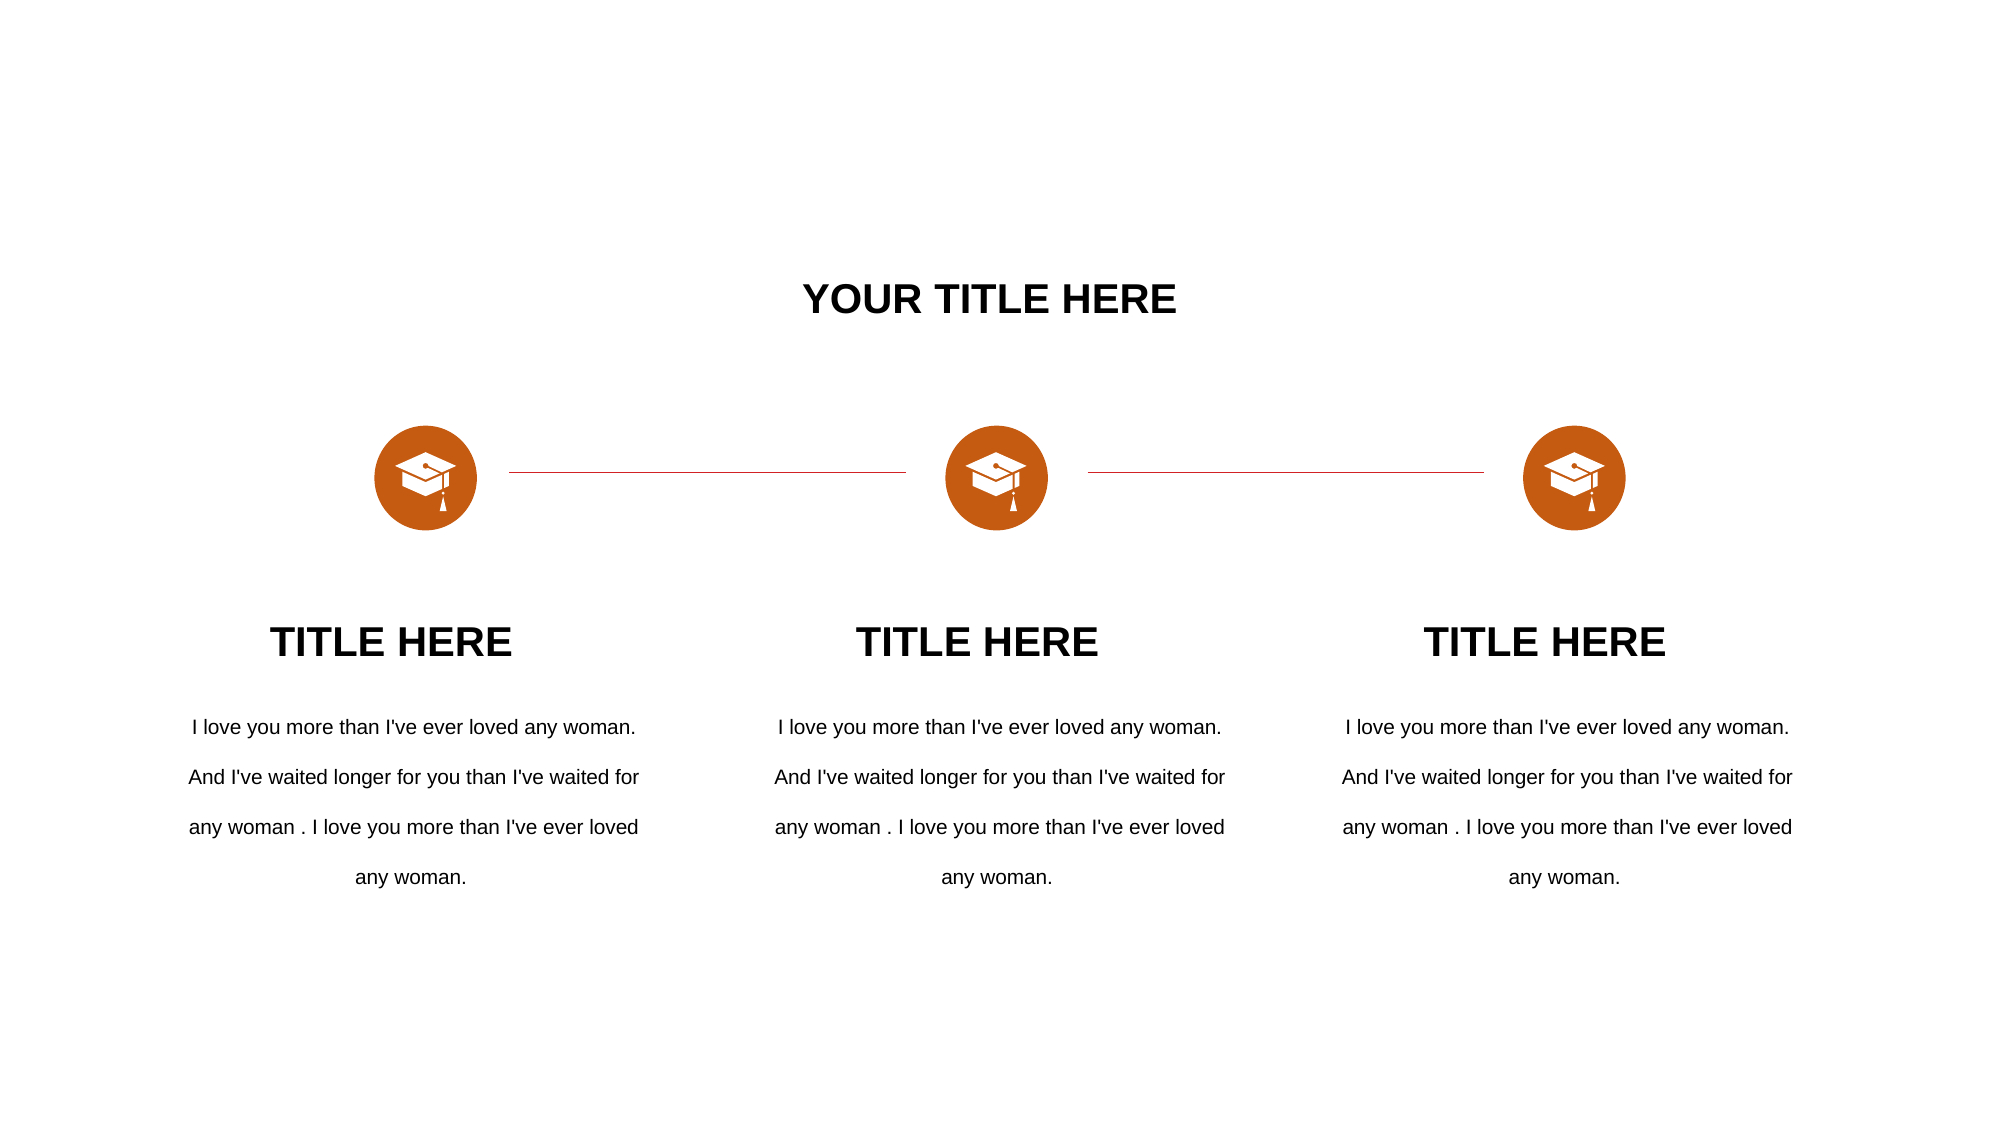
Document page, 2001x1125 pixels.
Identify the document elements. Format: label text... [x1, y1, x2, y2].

text_box I love you more than I've ever loved any woman. And I've waited longer for you than I've waited for any woman . I love you more than I've ever loved any woman. [1310, 681, 1825, 897]
text_box YOUR TITLE HERE [787, 238, 1213, 329]
text_box [392, 451, 459, 513]
text_box TITLE HERE [841, 582, 1159, 673]
text_box [962, 451, 1030, 513]
text_box [1541, 451, 1608, 513]
text_box TITLE HERE [1408, 582, 1727, 673]
text_box I love you more than I've ever loved any woman. And I've waited longer for you than I've waited for any woman . I love you more than I've ever loved any woman. [743, 681, 1257, 897]
text_box [373, 424, 478, 532]
text_box I love you more than I've ever loved any woman. And I've waited longer for you than I've waited for any woman . I love you more than I've ever loved any woman. [157, 681, 671, 897]
text_box TITLE HERE [255, 582, 573, 673]
text_box [1522, 424, 1627, 532]
text_box [944, 424, 1049, 532]
